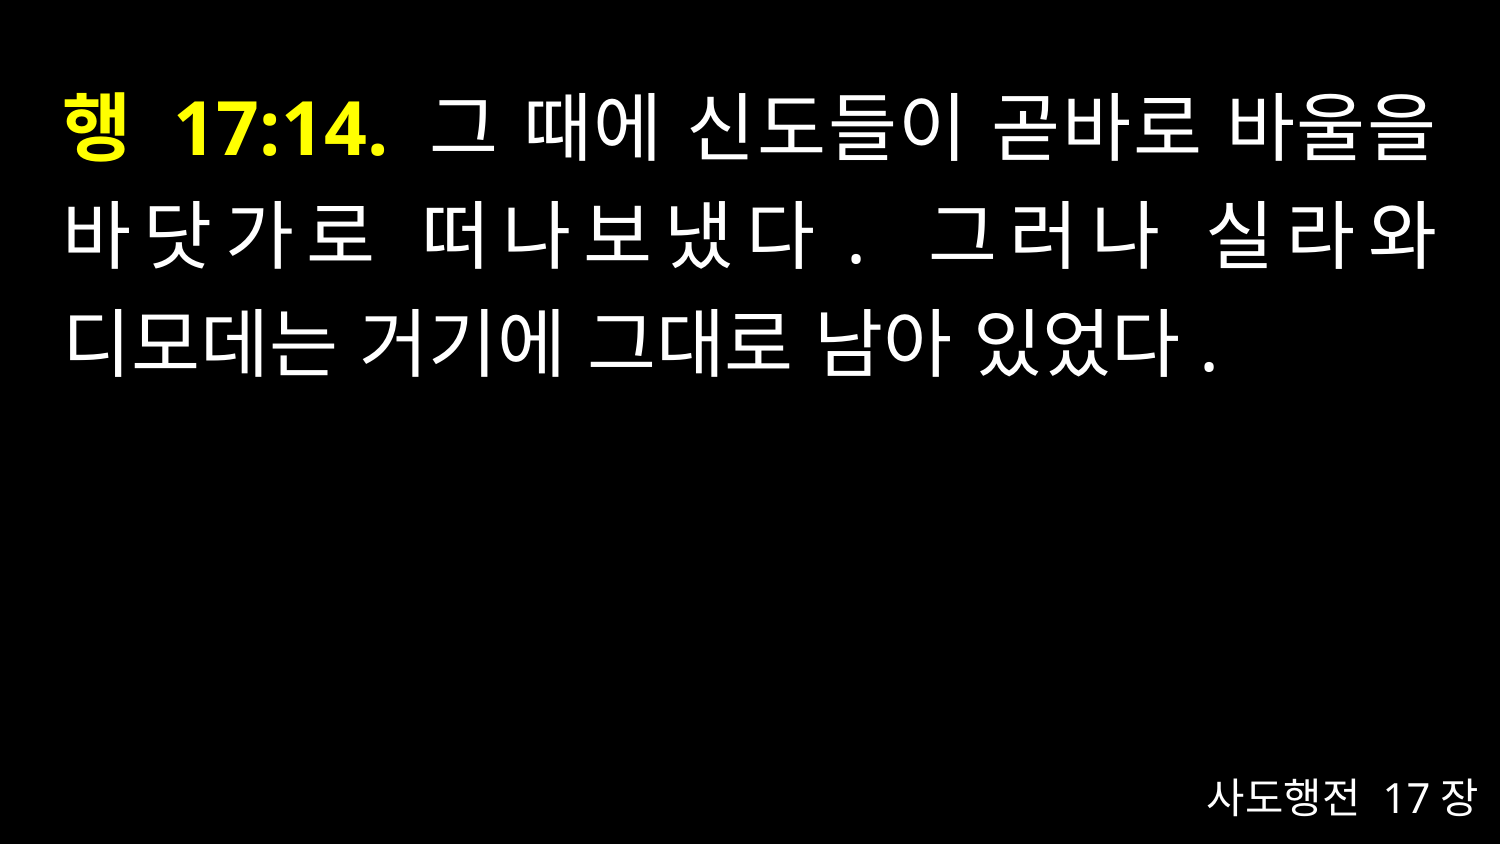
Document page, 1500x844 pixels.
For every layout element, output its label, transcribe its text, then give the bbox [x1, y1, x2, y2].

title 행 17:14. 그 때에 신도들이 곧바로 바울을 바닷가로 떠나보냈다. 그러나 실라와 디모데는 거기에 그대로 남아 있었다. [0, 0, 1500, 844]
subtitle 사도행전 17장 [916, 770, 1500, 844]
